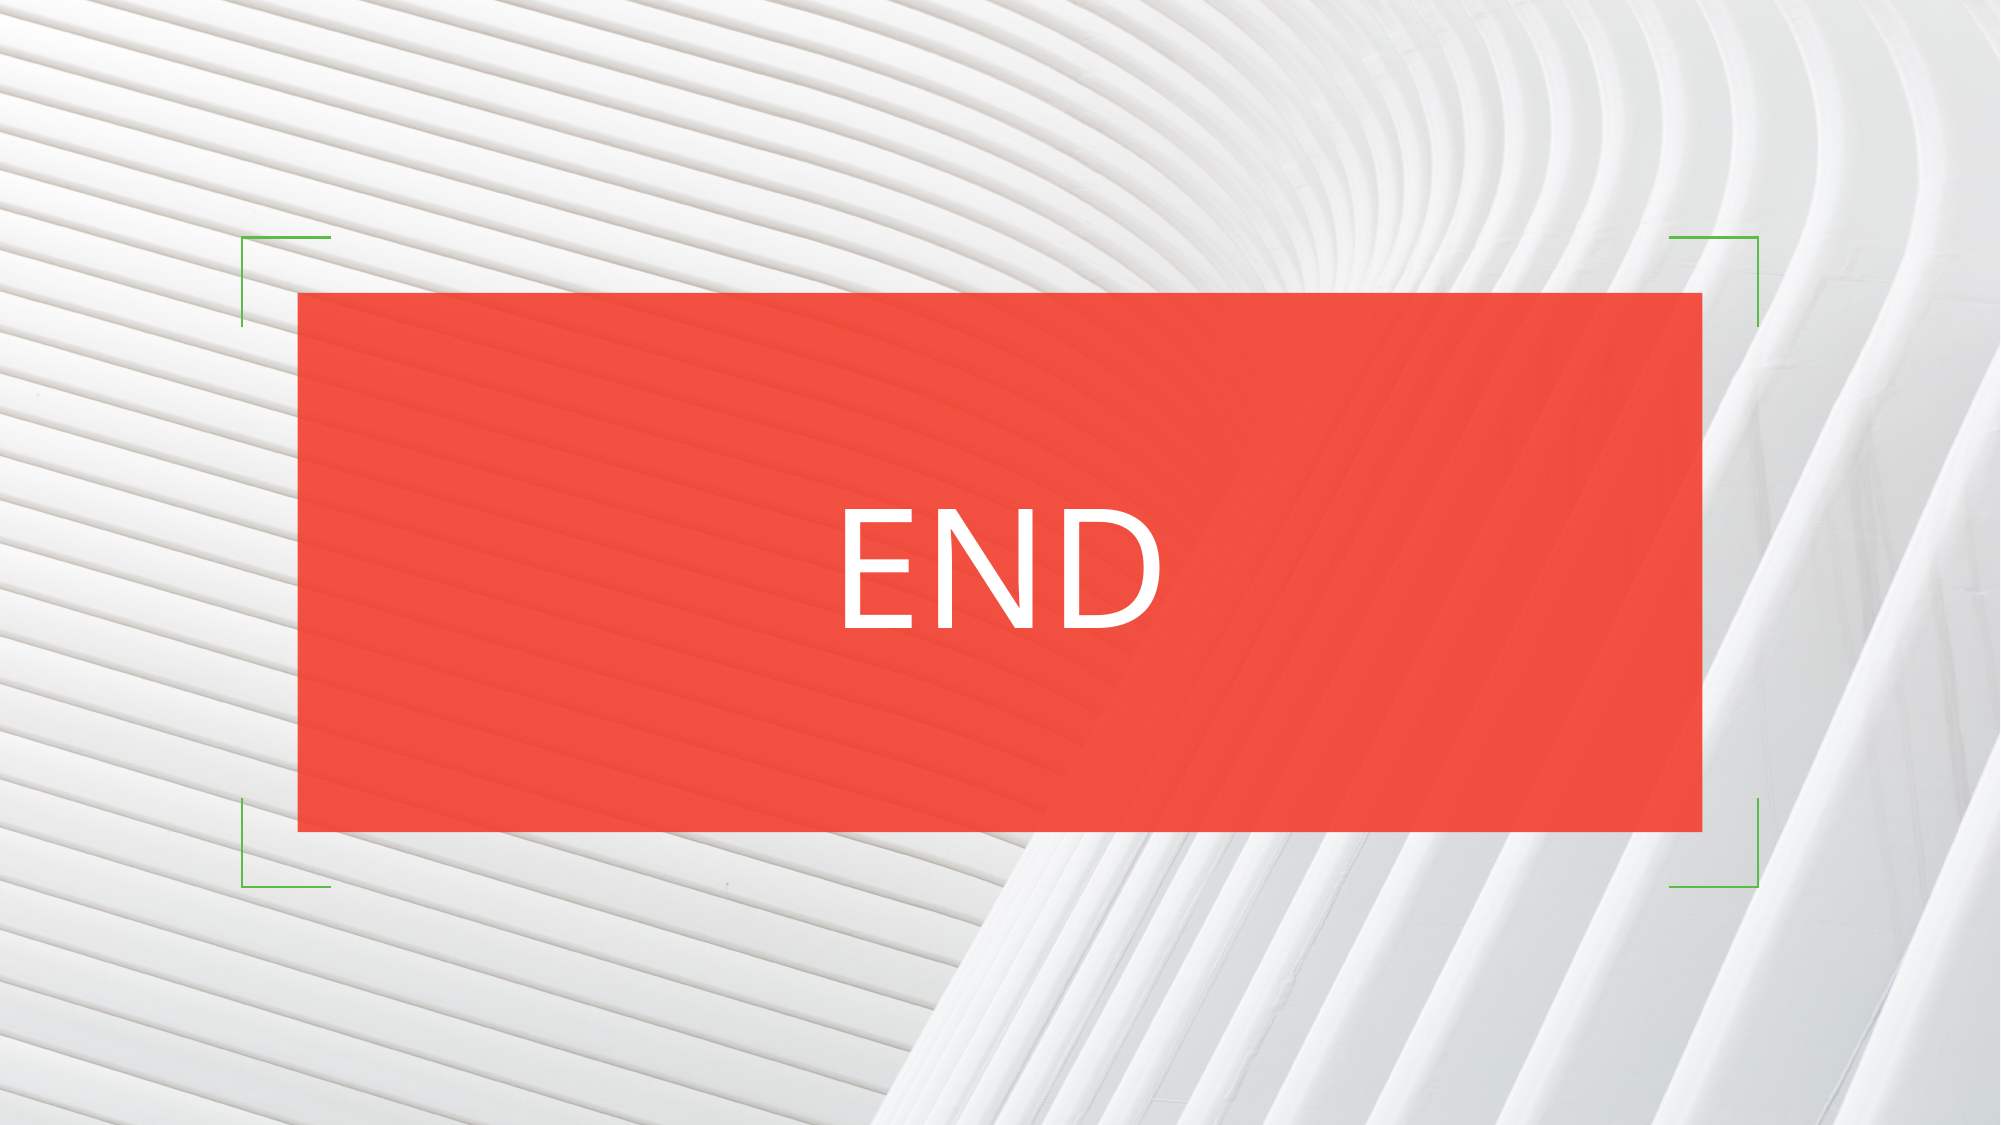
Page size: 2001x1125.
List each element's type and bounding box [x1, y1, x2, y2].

picture [0, 0, 2001, 1125]
text_box [241, 237, 1759, 888]
